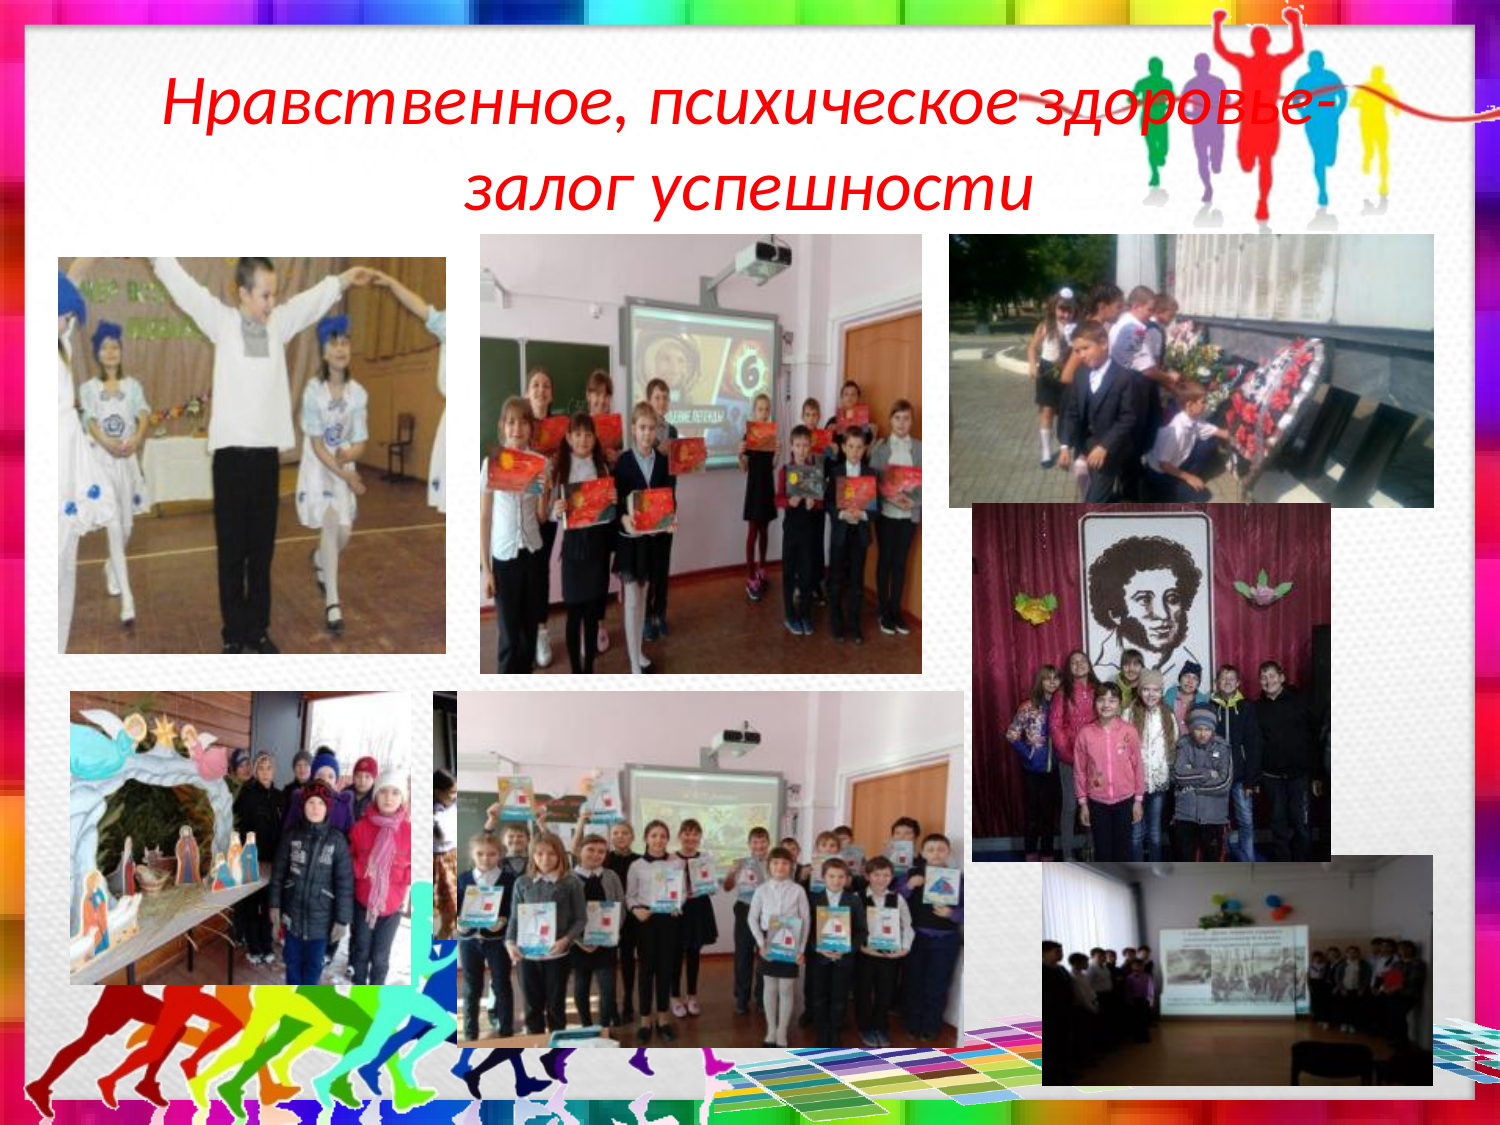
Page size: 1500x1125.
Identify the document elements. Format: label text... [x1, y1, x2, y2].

picture [0, 0, 1500, 1125]
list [1042, 855, 1433, 1086]
title Нравственное, психическое здоровье-залог успешности [75, 45, 1425, 233]
